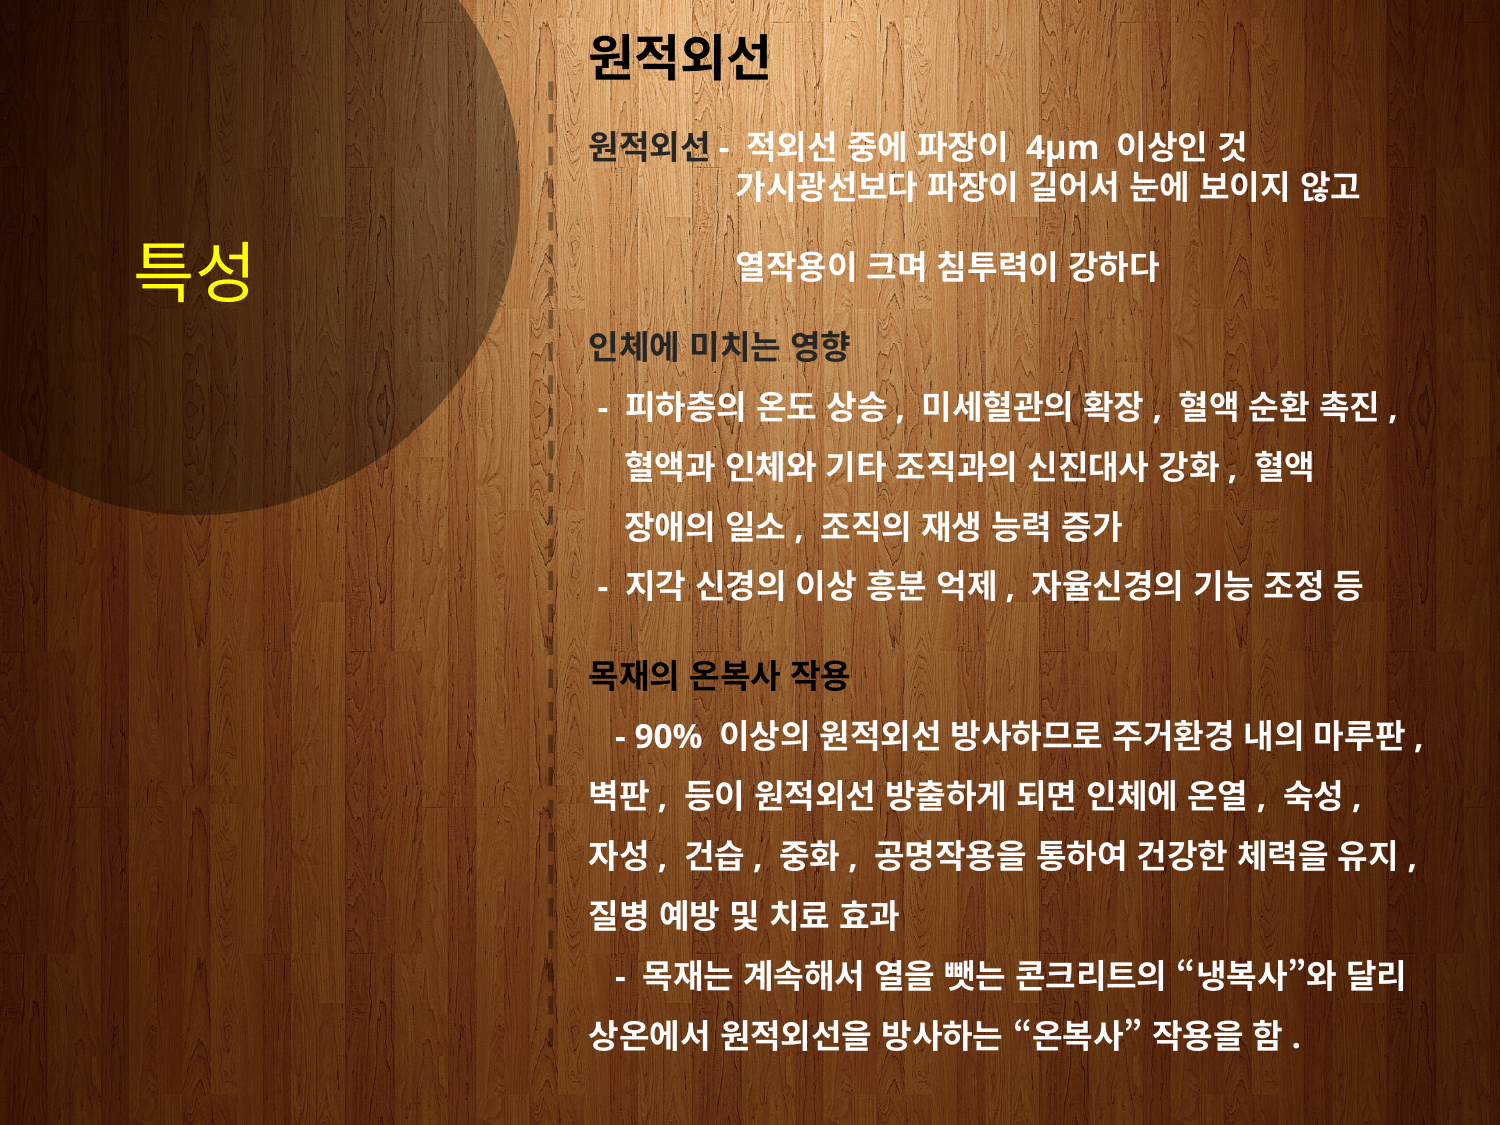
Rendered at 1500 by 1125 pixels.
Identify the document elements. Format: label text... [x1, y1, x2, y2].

picture [0, 0, 1500, 1125]
text_box 원적외선 원적외선- 적외선 중에 파장이 4µm 이상인 것 가시광선보다 파장이 길어서 눈에 보이지 않고 열작용이 크며 침투력이 강하다 인체에 미치는 영향 - 피하층의 온도 상승, 미세혈관의 확장, 혈액 순환 촉진, 혈액과 인체와 기타 조직과의 신진대사 강화, 혈액 장애의 일소, 조직의 재생 능력 증가 - 지각 신경의 이상 흥분 억제, 자율신경의 기능 조정 등 목재의 온복사 작용 - 90% 이상의 원적외선 방사하므로 주거환경 내의 마루판, 벽판, 등이 원적외선 방출하게 되면 인체에 온열, 숙성, 자성, 건습, 중화, 공명작용을 통하여 건강한 체력을 유지, 질병 예방 및 치료 효과 - 목재는 계속해서 열을 뺏는 콘크리트의 “냉복사”와 달리 상온에서 원적외선을 방사하는 “온복사” 작용을 함. [574, 19, 1454, 1063]
text_box PART 2 특성 [0, 0, 523, 518]
